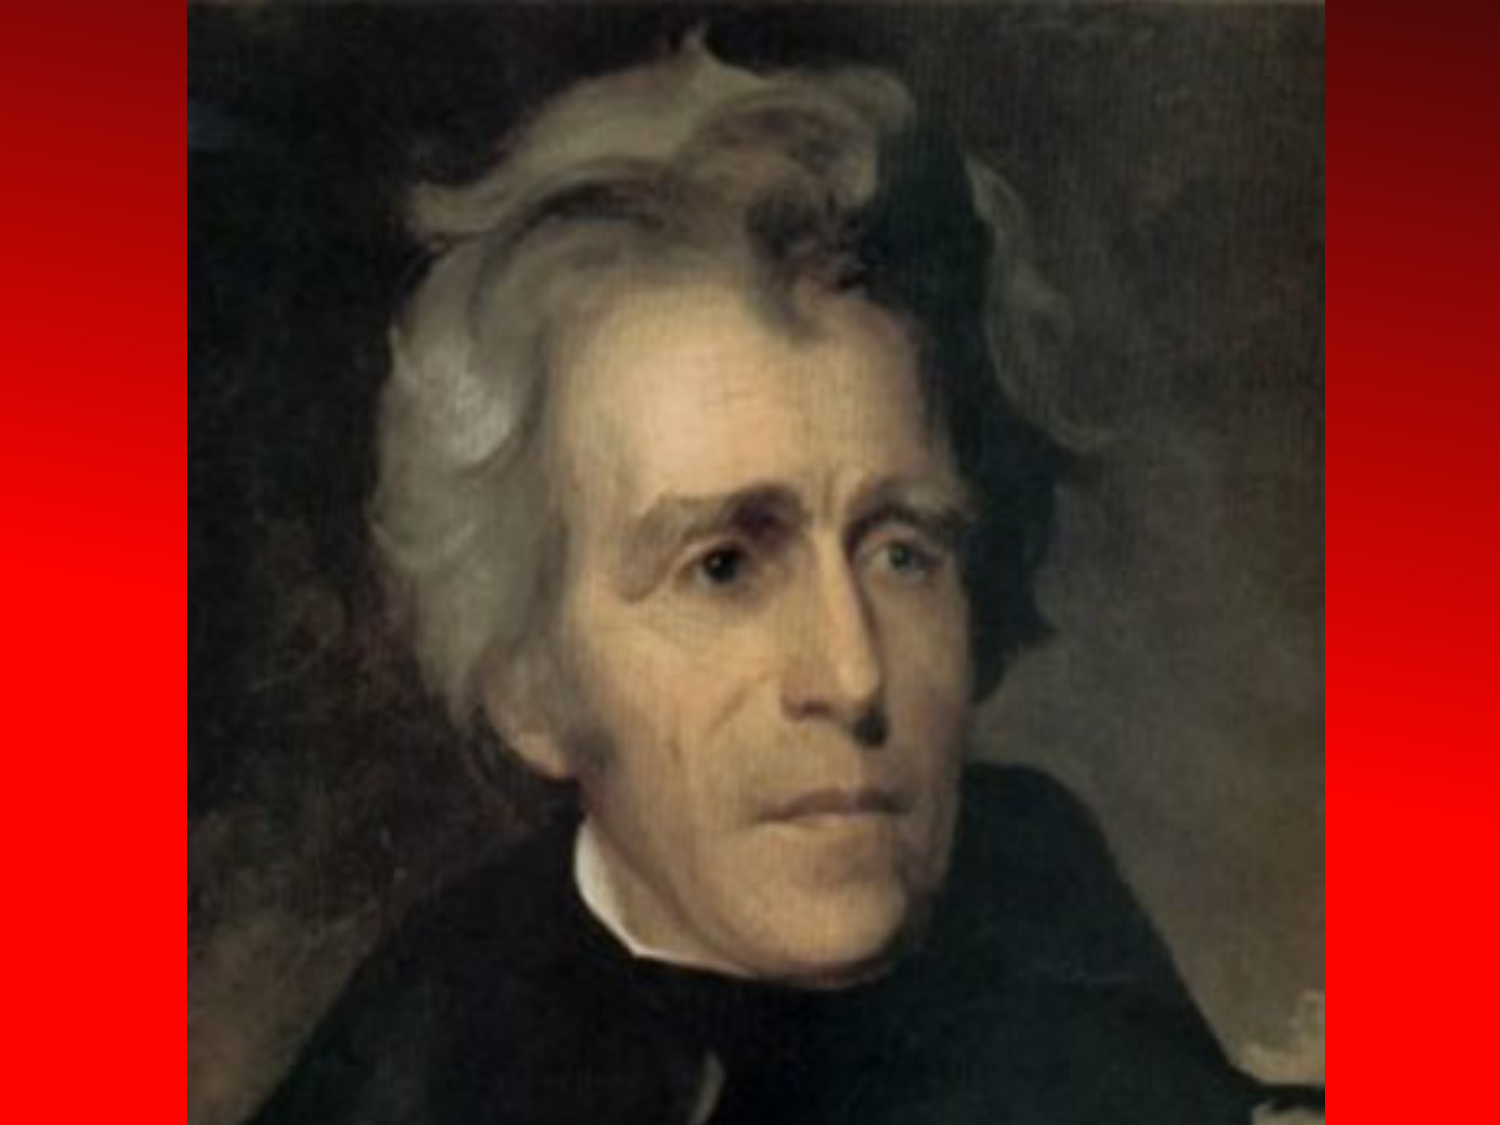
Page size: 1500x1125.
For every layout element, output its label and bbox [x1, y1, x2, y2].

picture [187, 0, 1326, 1125]
